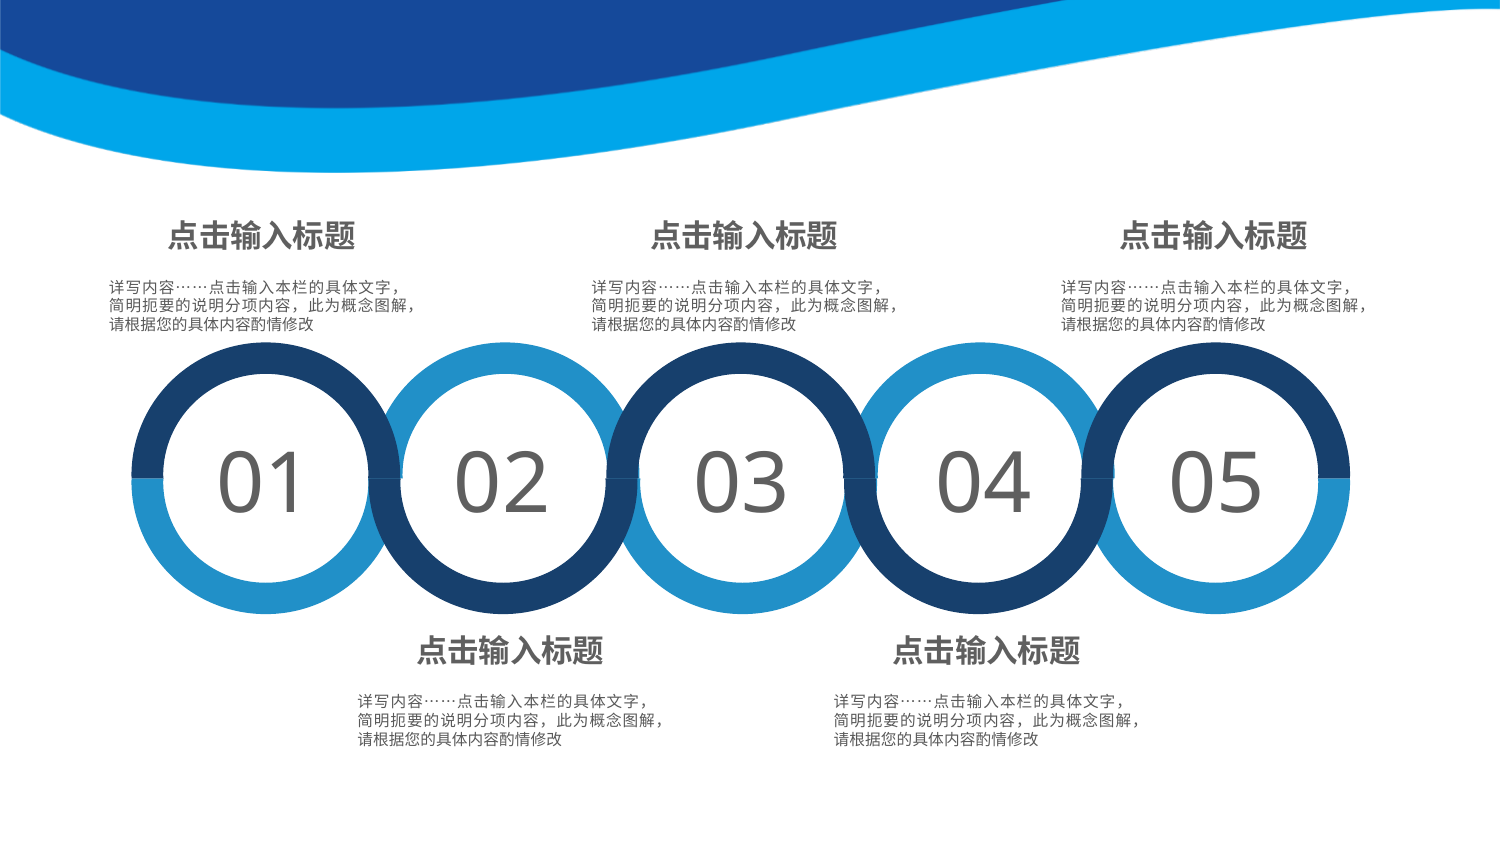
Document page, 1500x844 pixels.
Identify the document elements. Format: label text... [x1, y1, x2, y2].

picture [0, 0, 1057, 108]
text_box [131, 368, 401, 479]
picture [0, 115, 298, 173]
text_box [340, 625, 680, 774]
text_box [1081, 368, 1351, 479]
text_box 02 [441, 422, 563, 535]
text_box 01 [204, 422, 325, 535]
text_box [623, 478, 860, 615]
text_box [386, 342, 623, 479]
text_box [816, 625, 1157, 774]
text_box 03 [681, 422, 803, 535]
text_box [91, 210, 432, 360]
picture [375, 9, 1500, 173]
text_box [1097, 479, 1351, 615]
text_box [861, 342, 1098, 479]
text_box 04 [922, 422, 1044, 535]
text_box 05 [1156, 422, 1278, 535]
text_box [368, 478, 638, 615]
text_box [844, 478, 1113, 615]
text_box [574, 210, 914, 360]
text_box [131, 479, 384, 615]
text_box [1043, 210, 1384, 360]
text_box [606, 368, 876, 479]
